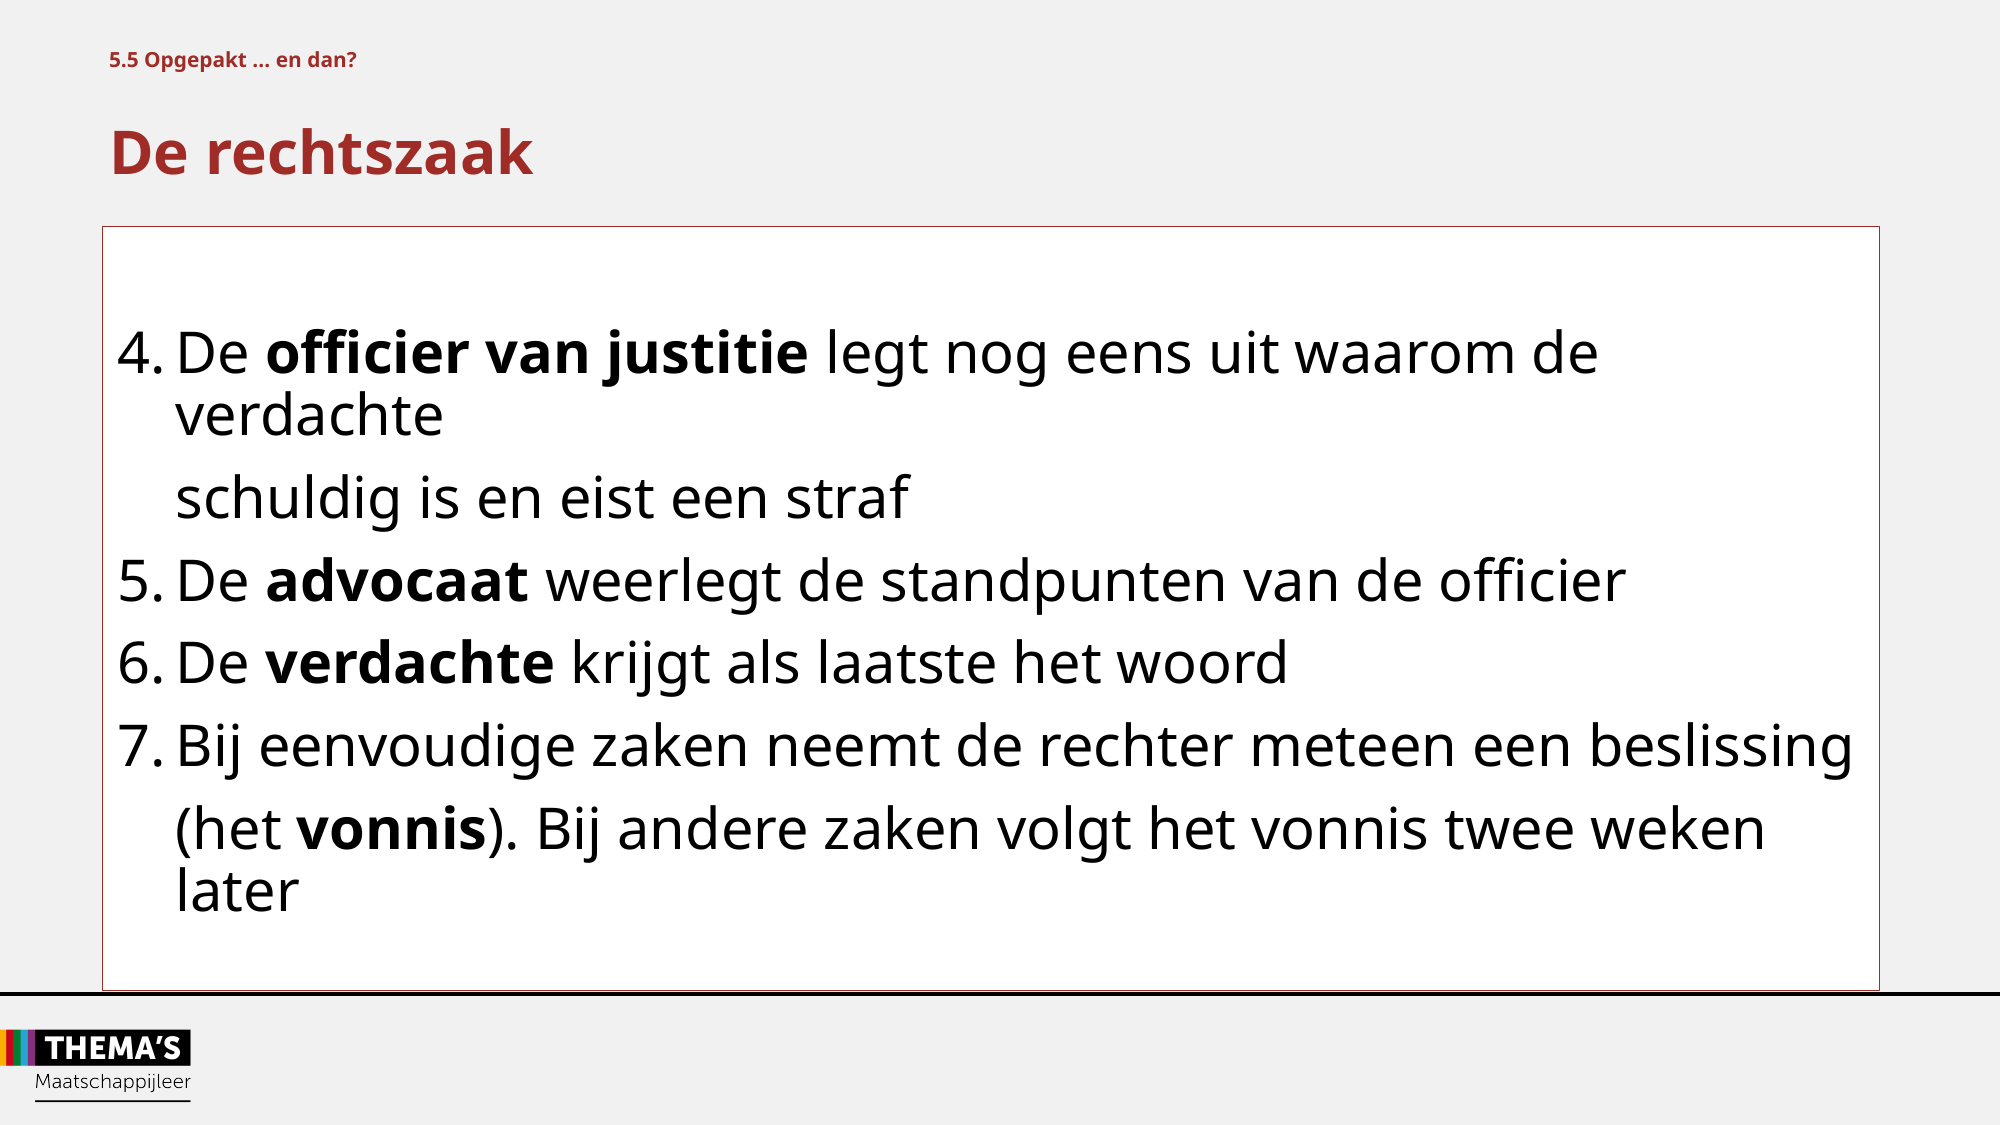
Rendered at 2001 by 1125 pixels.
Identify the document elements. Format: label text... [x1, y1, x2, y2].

picture [0, 993, 203, 1125]
list De rechtszaak [94, 114, 1879, 205]
list 5.5 Opgepakt ... en dan? [94, 33, 941, 88]
list 4. De officier van justitie legt nog eens uit waarom de verdachte schuldig is en eist een straf 5. De advocaat weerlegt de standpunten van de officier 6. De verdachte krijgt als laatste het woord 7. Bij eenvoudige zaken neemt de rechter meteen een beslissing (het vonnis). Bij andere zaken volgt het vonnis twee weken later [102, 226, 1880, 991]
